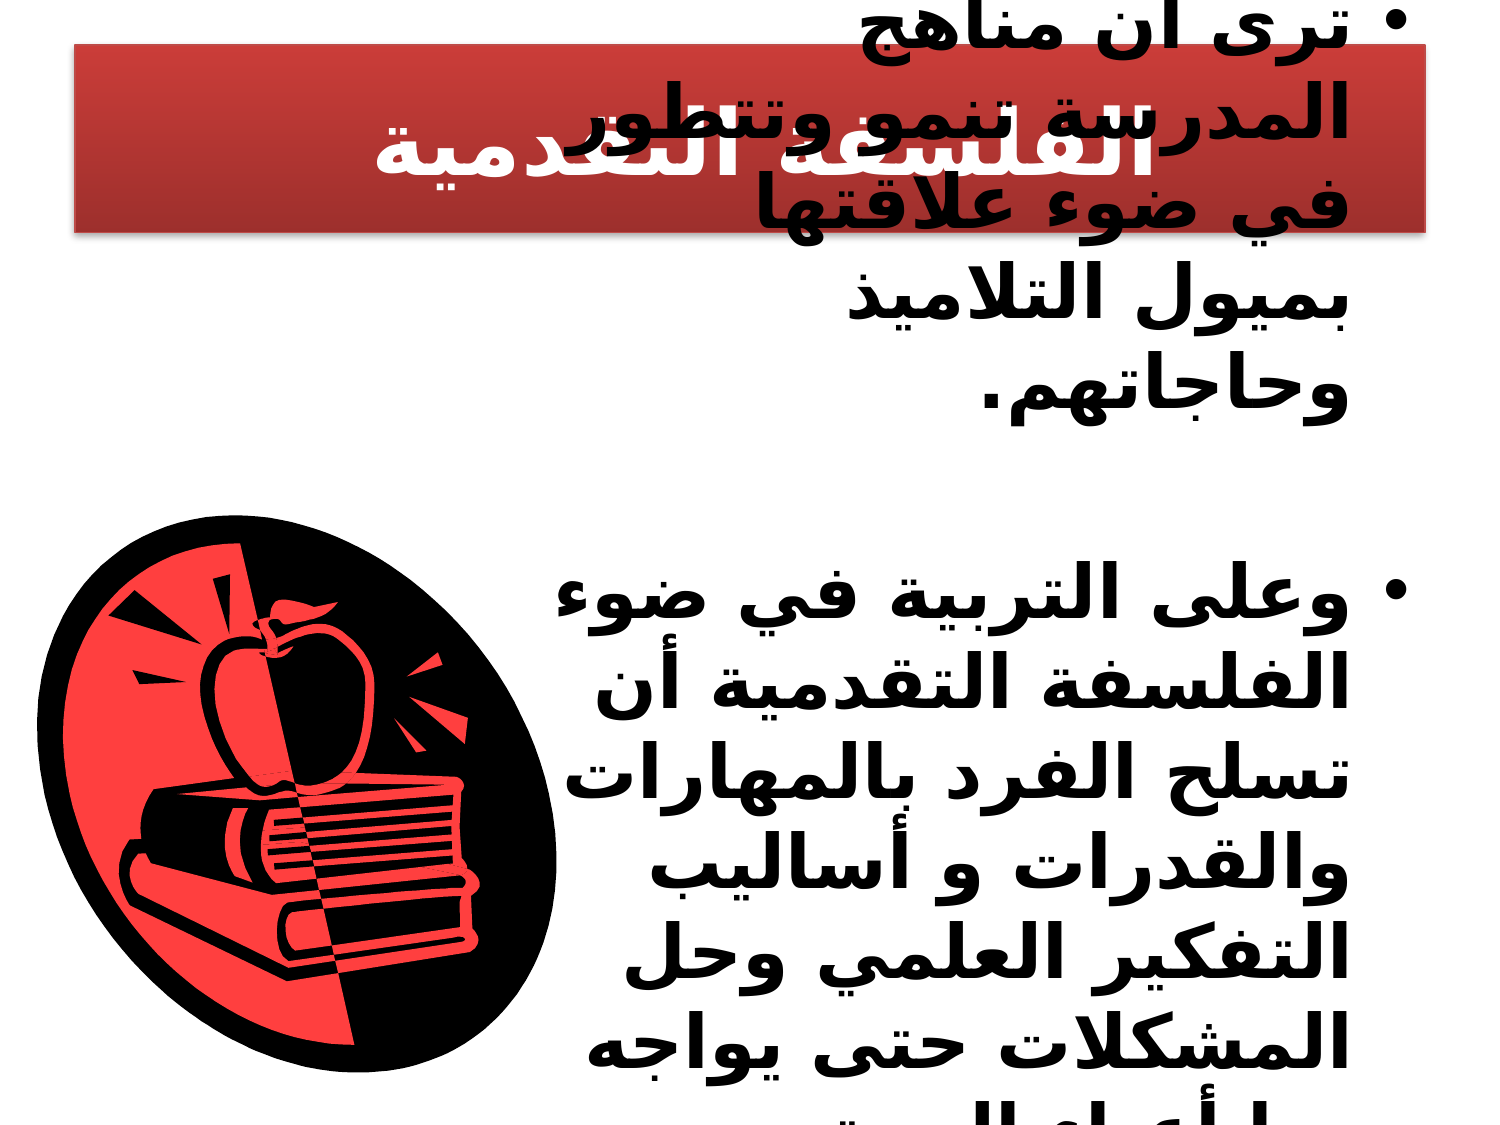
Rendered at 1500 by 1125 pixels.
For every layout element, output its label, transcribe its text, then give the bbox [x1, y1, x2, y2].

picture [29, 514, 562, 1073]
title الفلسفة التقدمية [74, 44, 537, 233]
list ترى أن مناهج المدرسة تنمو وتتطور في ضوء علاقتها بميول التلاميذ وحاجاتهم. وعلى التربية في ضوء الفلسفة التقدمية أن تسلح الفرد بالمهارات والقدرات و أساليب التفكير العلمي وحل المشكلات حتى يواجه بها أعباء المجتمع وحياته. [537, 0, 1425, 1125]
